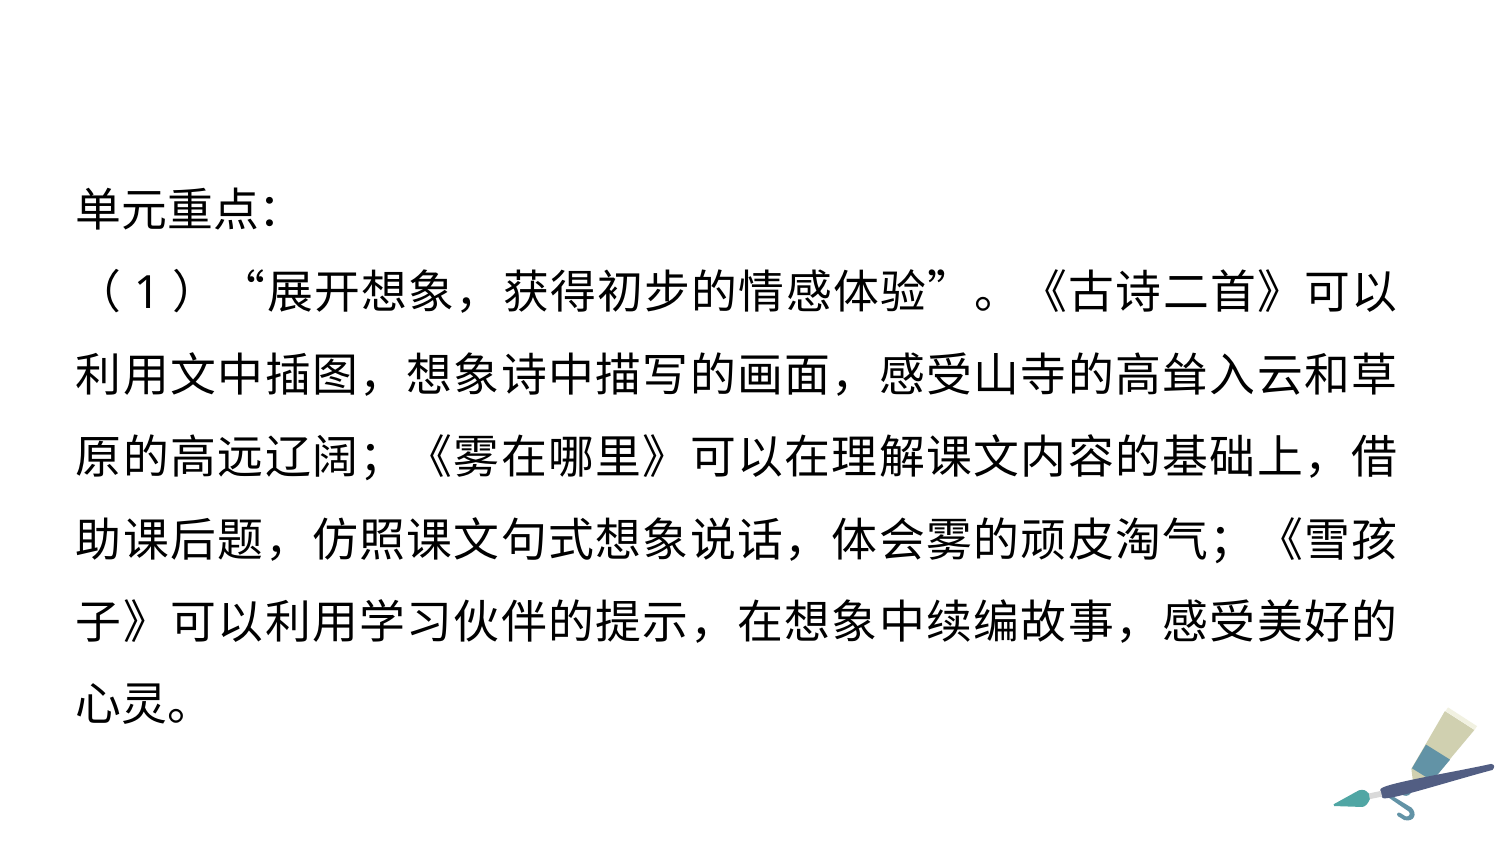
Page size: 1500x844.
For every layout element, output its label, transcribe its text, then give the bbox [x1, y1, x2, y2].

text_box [1358, 708, 1481, 844]
text_box 单元重点： （1）“展开想象，获得初步的情感体验”。《古诗二首》可以利用文中插图，想象诗中描写的画面，感受山寺的高耸入云和草原的高远辽阔；《雾在哪里》可以在理解课文内容的基础上，借助课后题，仿照课文句式想象说话，体会雾的顽皮淘气；《雪孩子》可以利用学习伙伴的提示，在想象中续编故事，感受美好的心灵。 [15, 145, 1414, 738]
